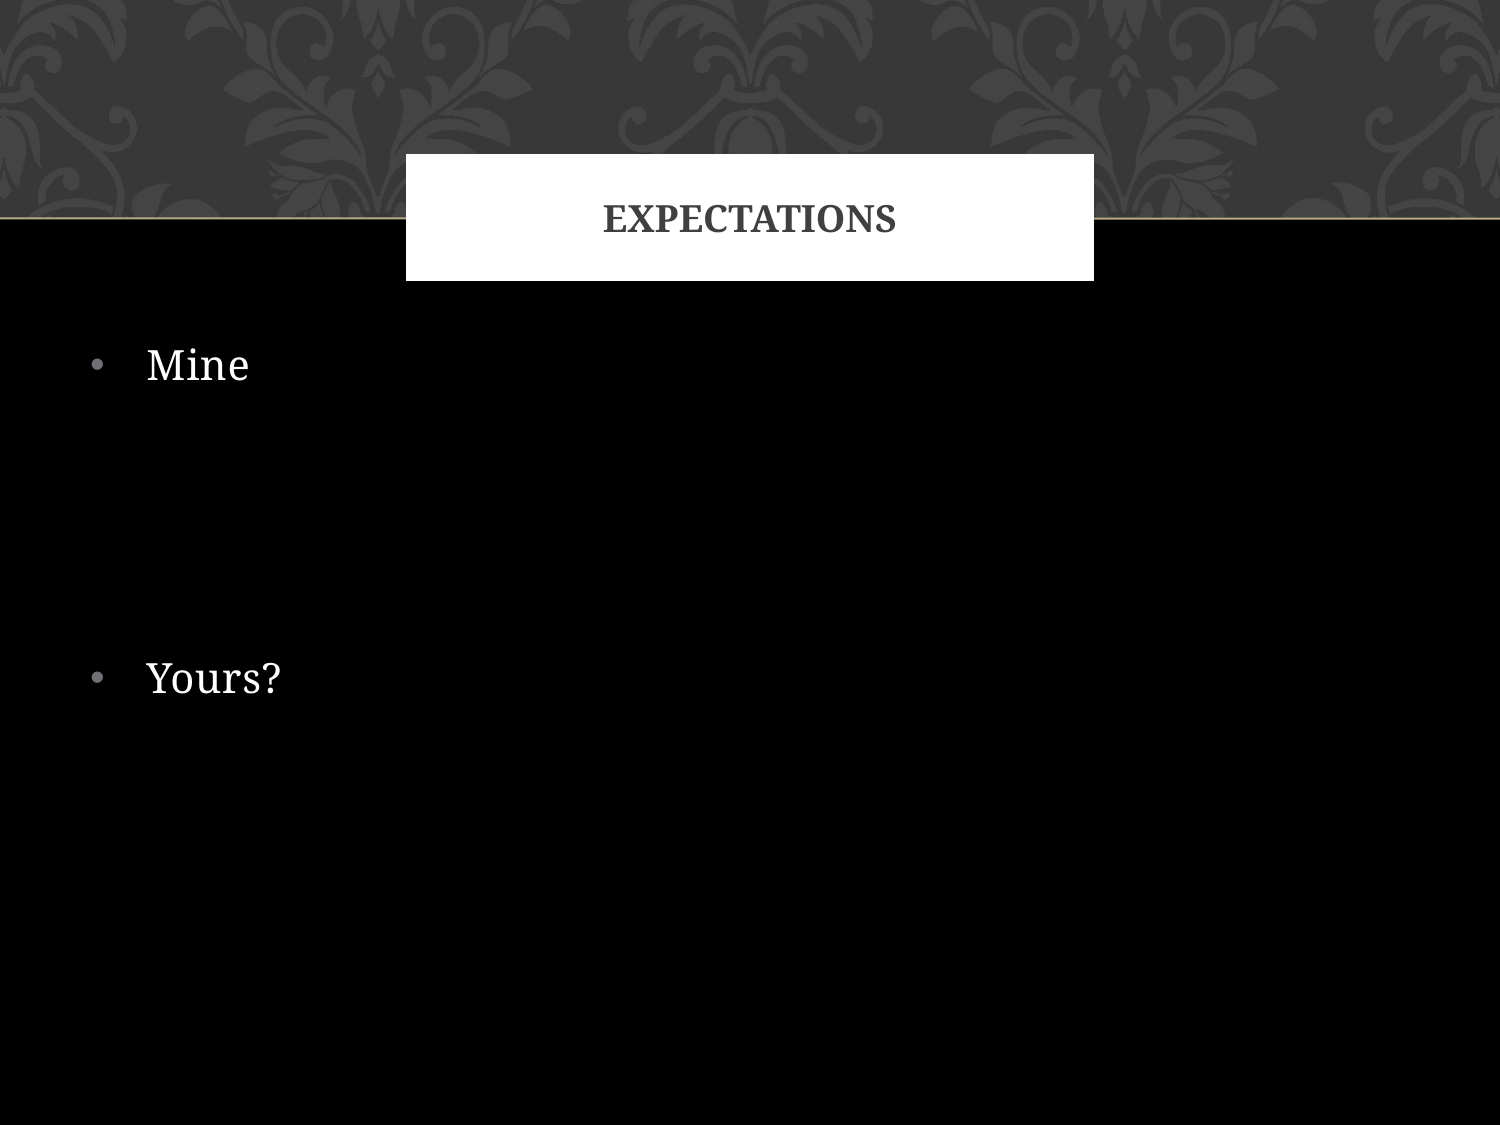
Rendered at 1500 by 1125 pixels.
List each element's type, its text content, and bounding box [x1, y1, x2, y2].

title Expectations [406, 154, 1094, 281]
list Mine Yours? [75, 331, 1425, 1000]
